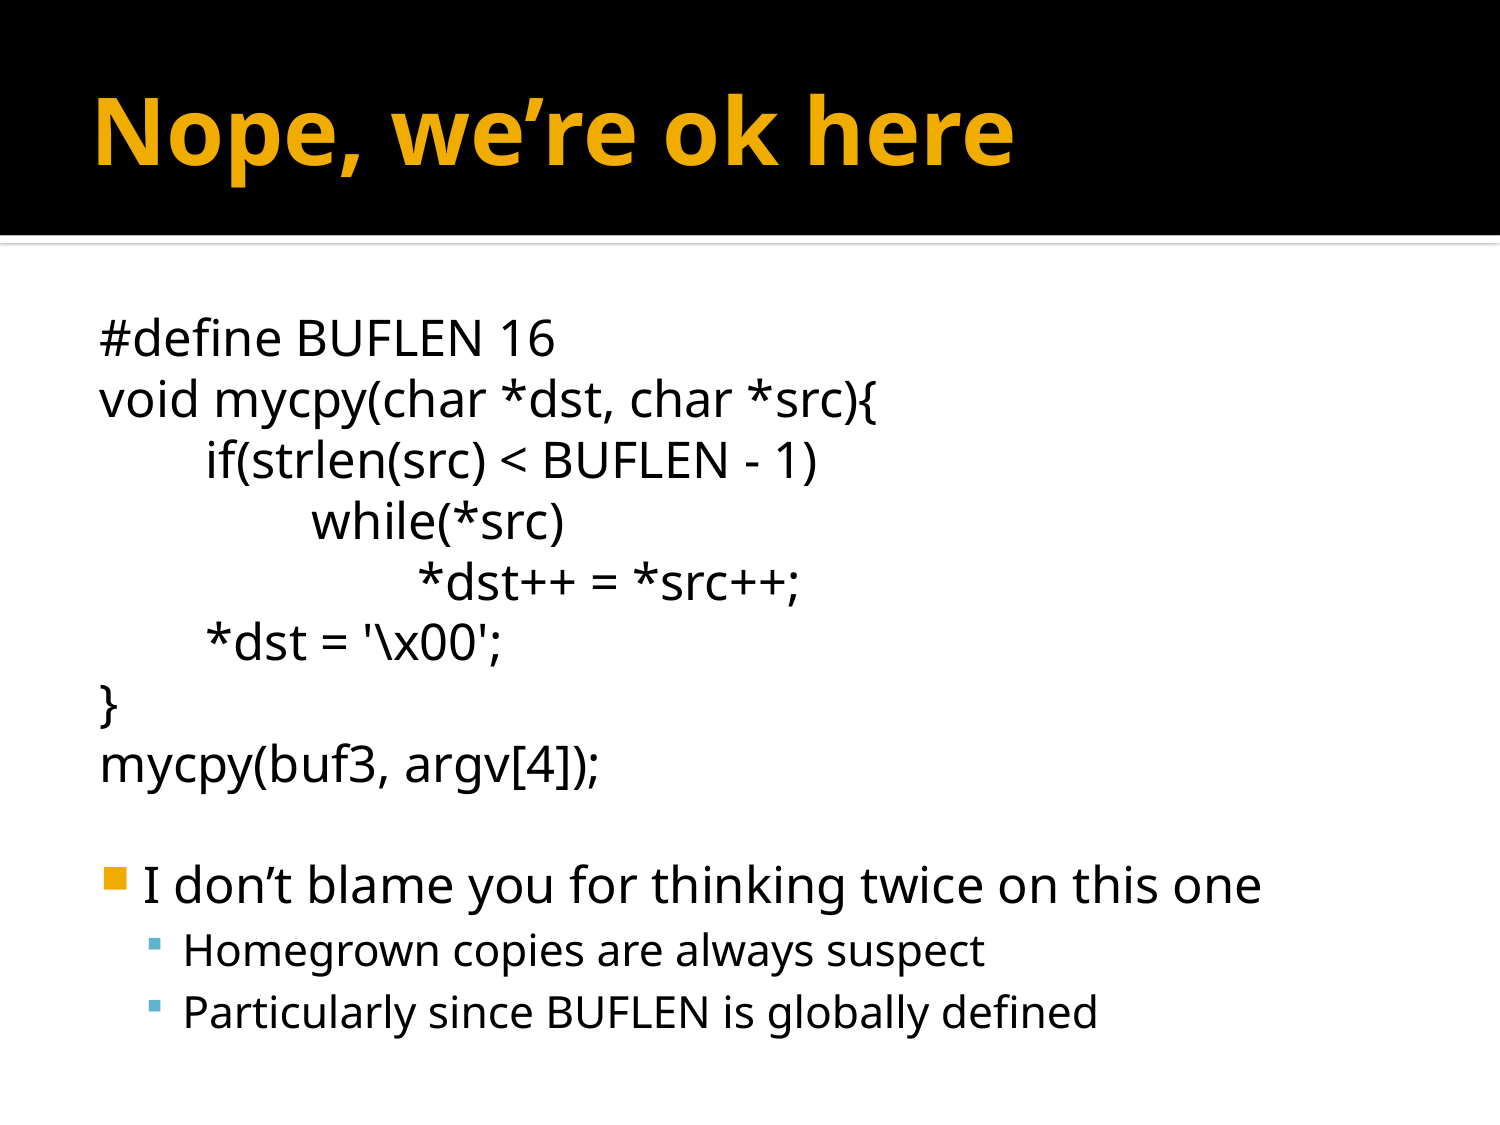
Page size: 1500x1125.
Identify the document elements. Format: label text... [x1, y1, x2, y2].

title Nope, we’re ok here [75, 25, 1425, 231]
list #define BUFLEN 16 void mycpy(char *dst, char *src){ if(strlen(src) < BUFLEN - 1) while(*src) *dst++ = *src++; *dst = '\x00'; } mycpy(buf3, argv[4]); I don’t blame you for thinking twice on this one Homegrown copies are always suspect Particularly since BUFLEN is globally defined [75, 291, 1425, 1050]
